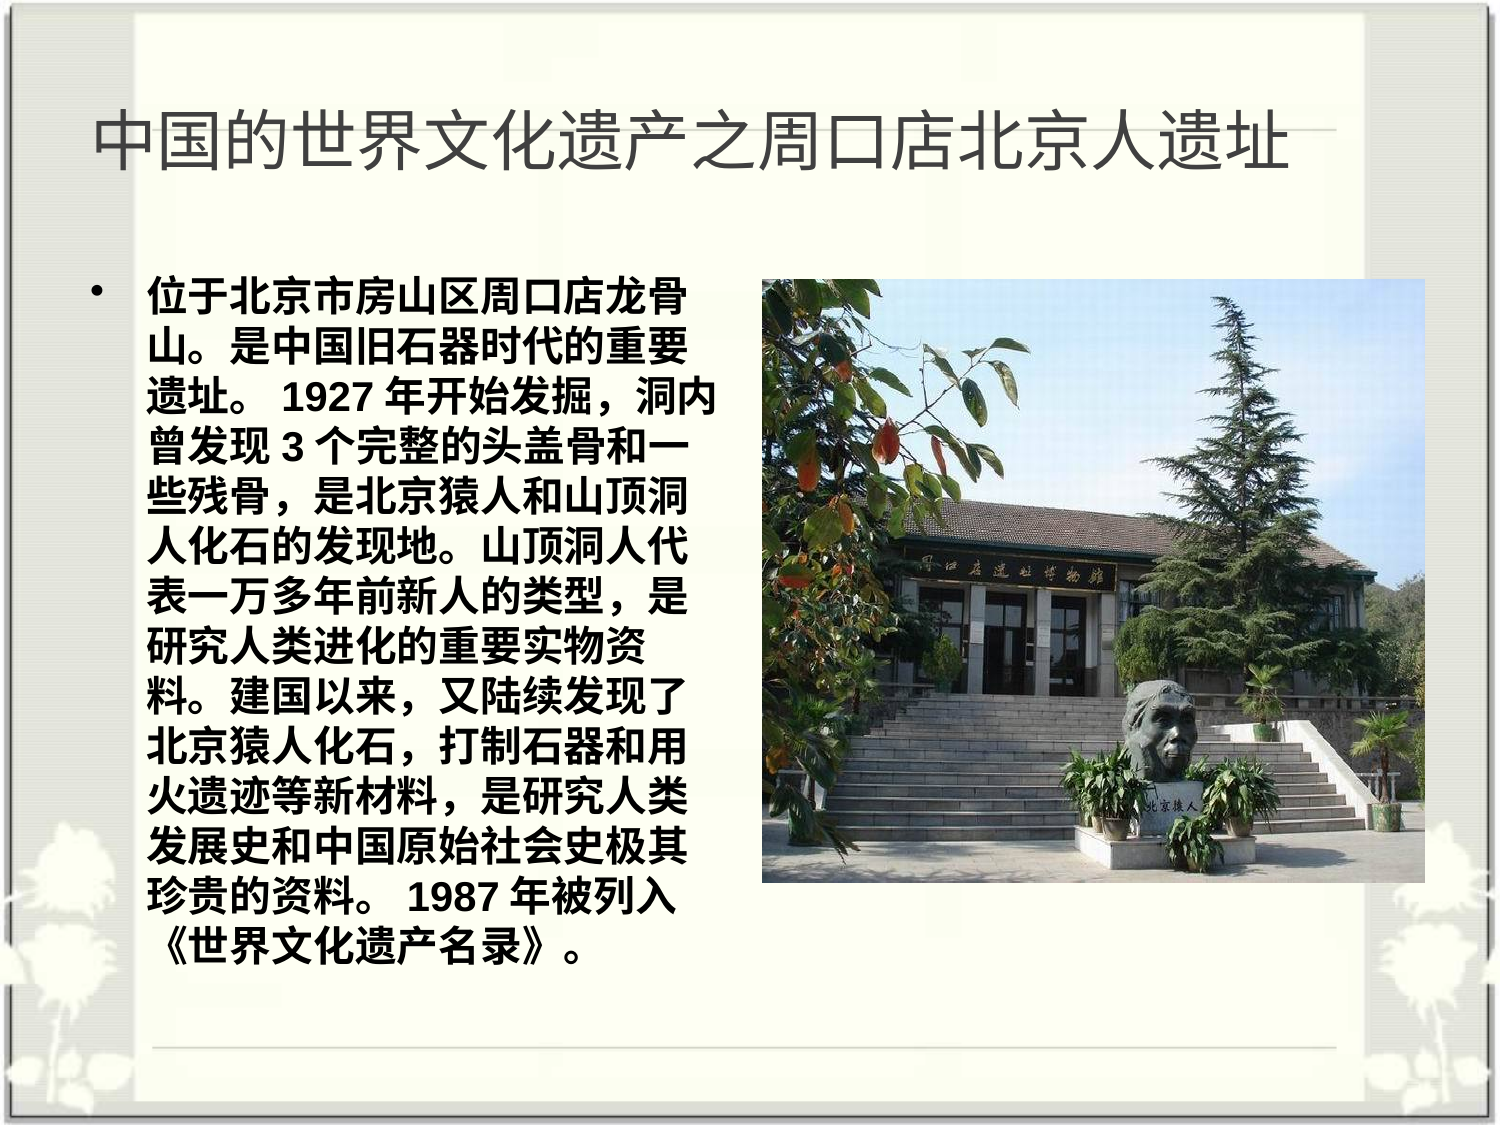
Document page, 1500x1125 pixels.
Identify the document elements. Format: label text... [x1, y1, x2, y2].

text_box [0, 0, 1500, 105]
list 位于北京市房山区周口店龙骨山。是中国旧石器时代的重要遗址。1927年开始发掘，洞内曾发现3个完整的头盖骨和一些残骨，是北京猿人和山顶洞人化石的发现地。山顶洞人代表一万多年前新人的类型，是研究人类进化的重要实物资料。建国以来，又陆续发现了北京猿人化石，打制石器和用火遗迹等新材料，是研究人类发展史和中国原始社会史极其珍贵的资料。1987年被列入《世界文化遗产名录》。 [74, 262, 738, 1006]
picture [0, 105, 1500, 1125]
title 中国的世界文化遗产之周口店北京人遗址 [74, 105, 1426, 233]
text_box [762, 279, 1425, 883]
